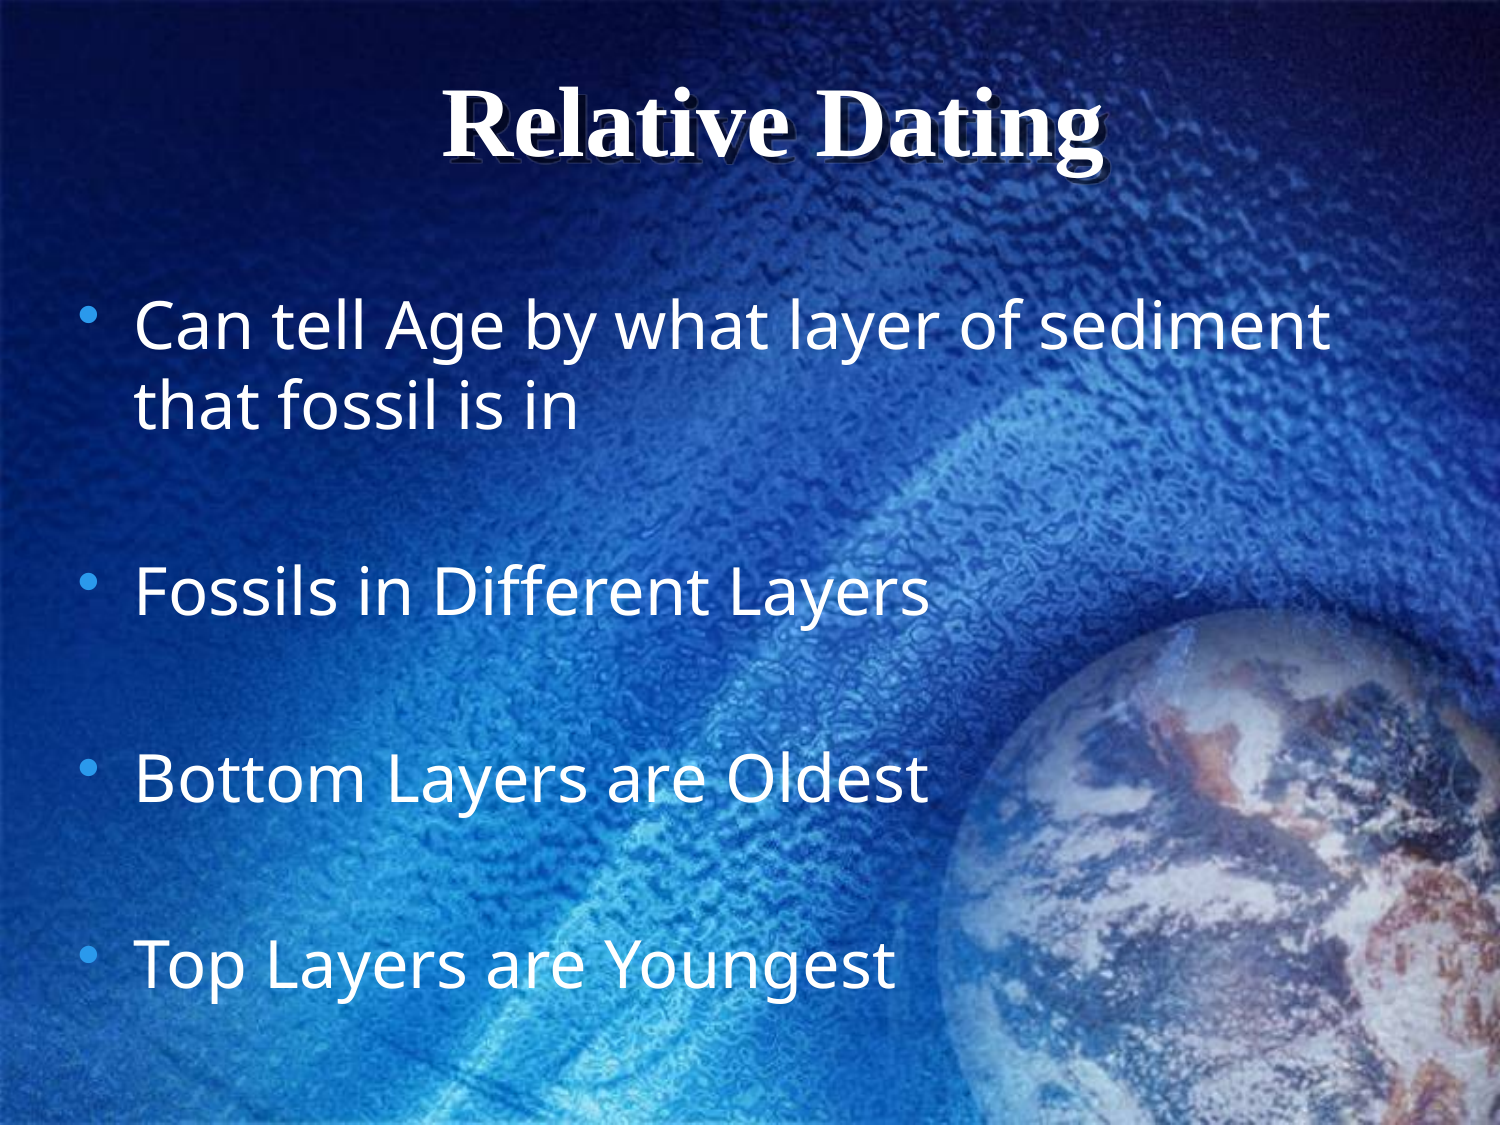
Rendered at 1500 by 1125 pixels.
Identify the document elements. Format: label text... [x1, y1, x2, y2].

picture [0, 0, 1500, 1125]
title Relative Dating [74, 44, 1426, 188]
list Can tell Age by what layer of sediment that fossil is in Fossils in Different Layers Bottom Layers are Oldest Top Layers are Youngest [62, 274, 1413, 1068]
